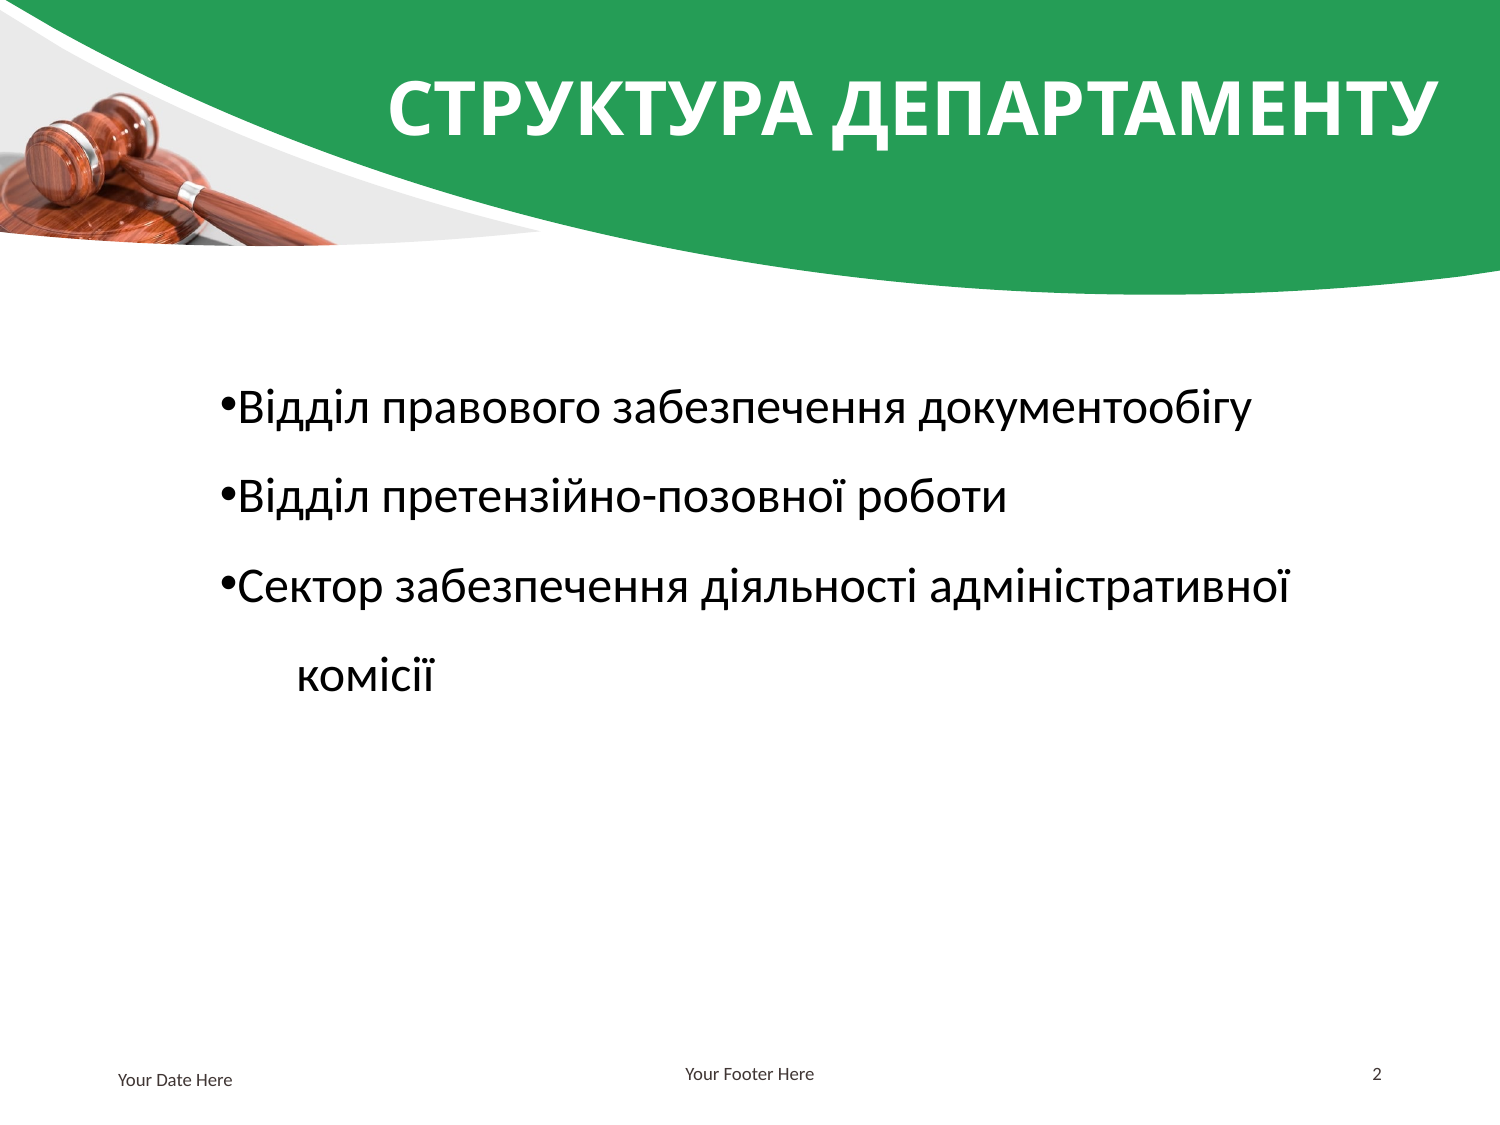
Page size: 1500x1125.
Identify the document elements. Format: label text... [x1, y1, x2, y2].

picture [0, 9, 541, 247]
slide_number Your Date Here [103, 1054, 373, 1103]
slide_number 2 [1059, 1042, 1397, 1103]
list Відділ правового забезпечення документообігу Відділ претензійно-позовної роботи Сектор забезпечення діяльності адміністративної комісії [103, 361, 1397, 1014]
title Структура департаменту [103, 2, 1500, 220]
footer Your Footer Here [496, 1042, 1004, 1103]
